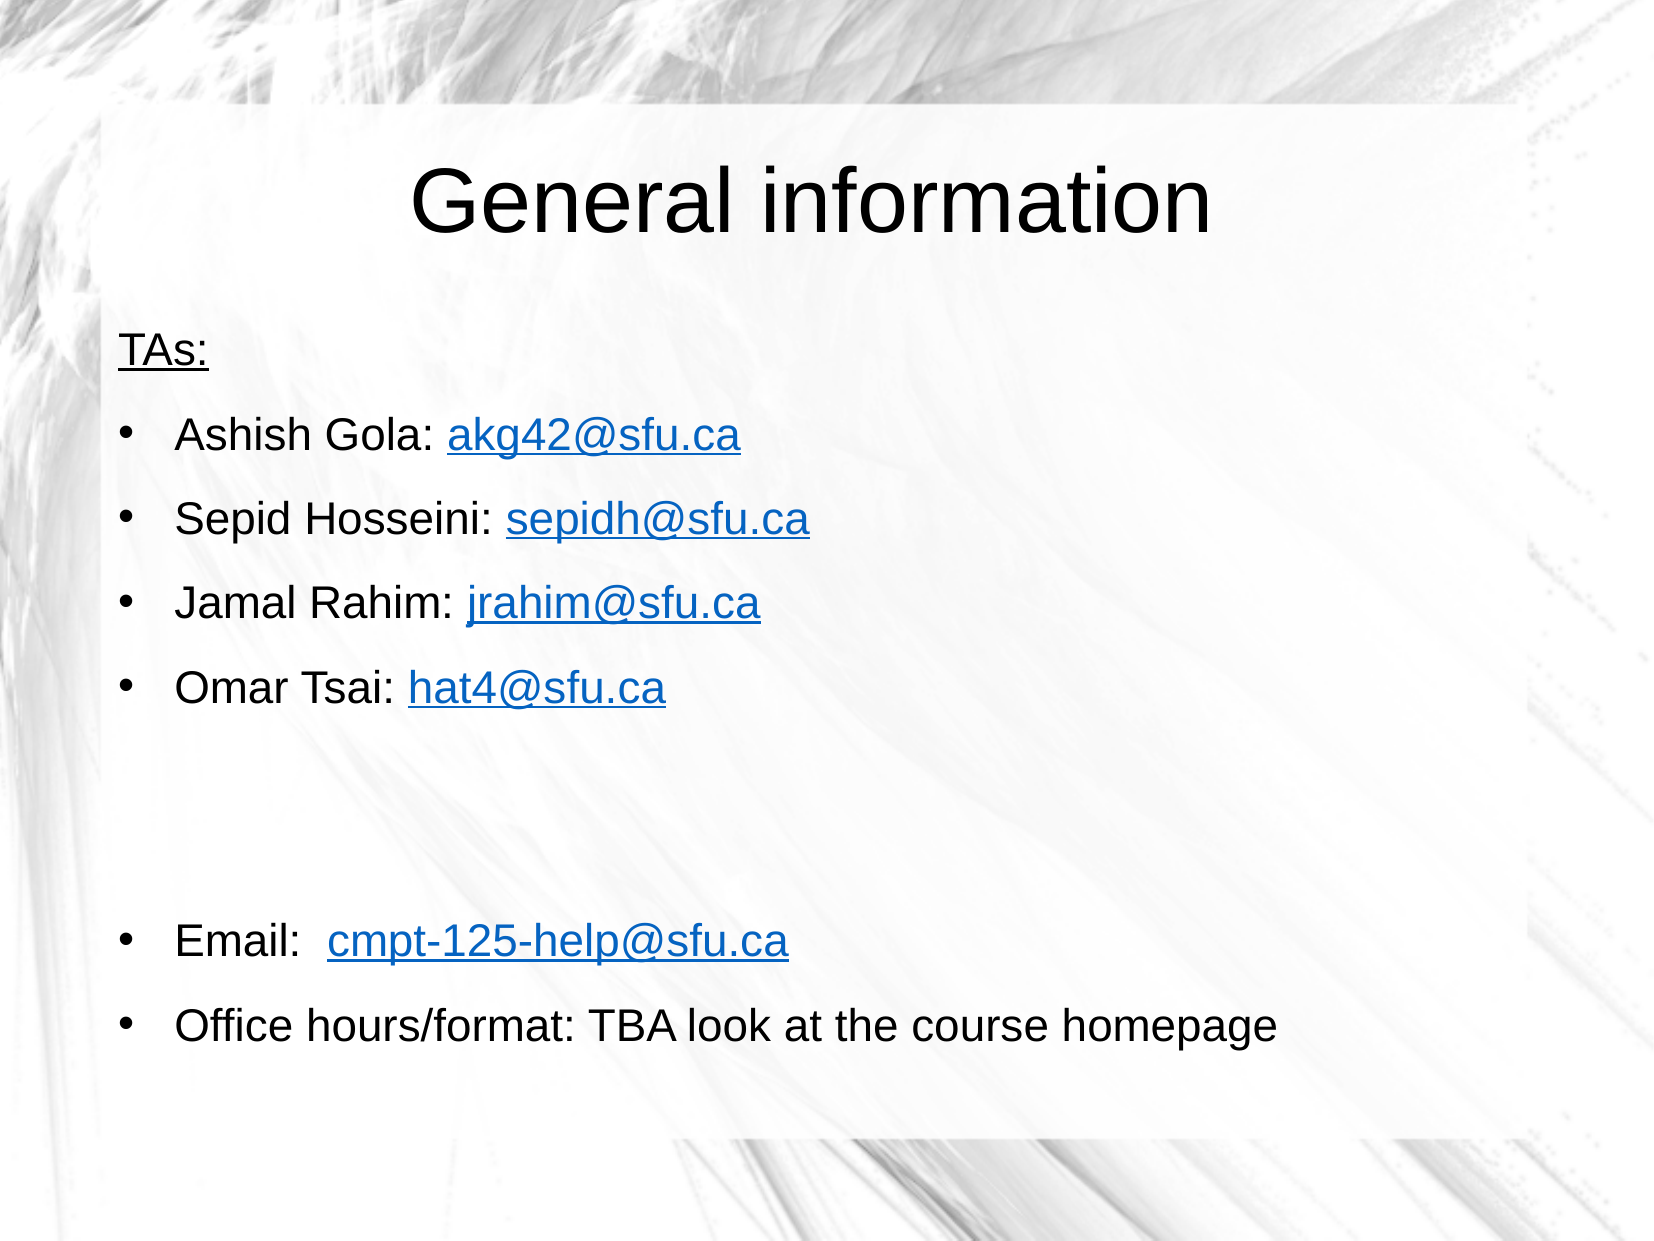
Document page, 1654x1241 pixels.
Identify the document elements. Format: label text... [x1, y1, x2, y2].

picture [0, 0, 1654, 1241]
list TAs: Ashish Gola: akg42@sfu.ca Sepid Hosseini: sepidh@sfu.ca Jamal Rahim: jrahim@sfu.ca Omar Tsai: hat4@sfu.ca Email: cmpt-125-help@sfu.ca Office hours/format: TBA look at the course homepage [118, 319, 1571, 1149]
title General information [118, 112, 1506, 281]
